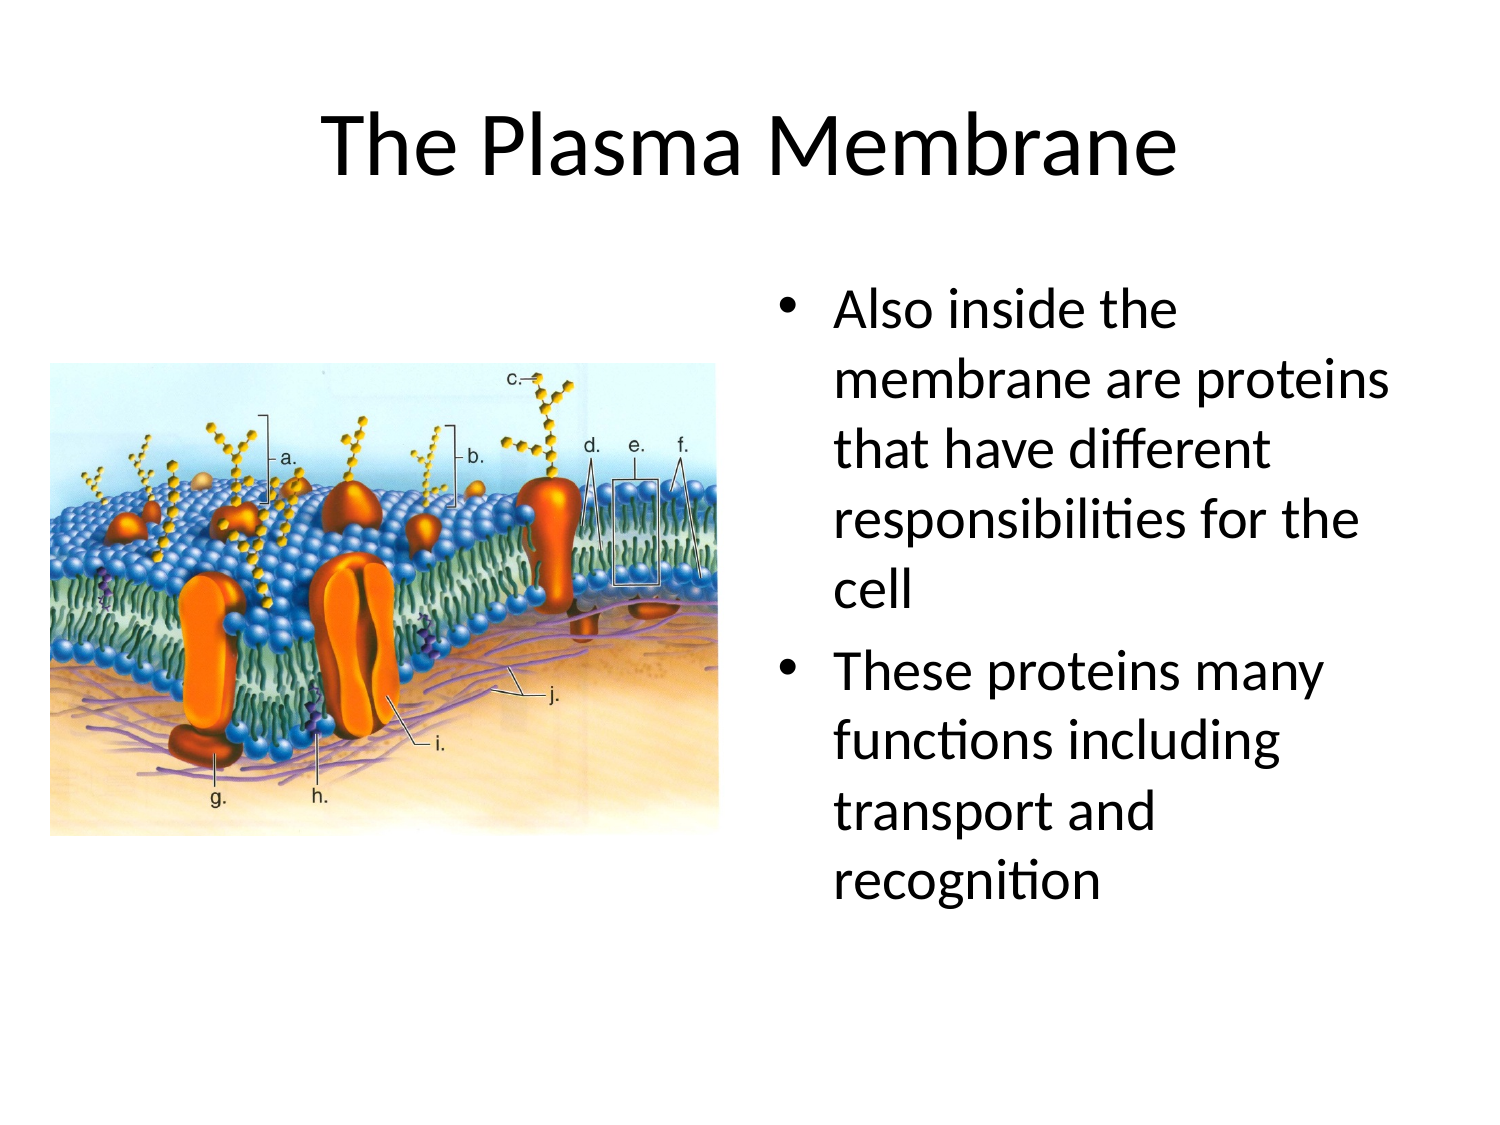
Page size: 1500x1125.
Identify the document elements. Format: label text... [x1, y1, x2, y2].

title The Plasma Membrane [75, 45, 1425, 233]
picture [49, 362, 726, 836]
list Also inside the membrane are proteins that have different responsibilities for the cell These proteins many functions including transport and recognition [762, 262, 1425, 1005]
